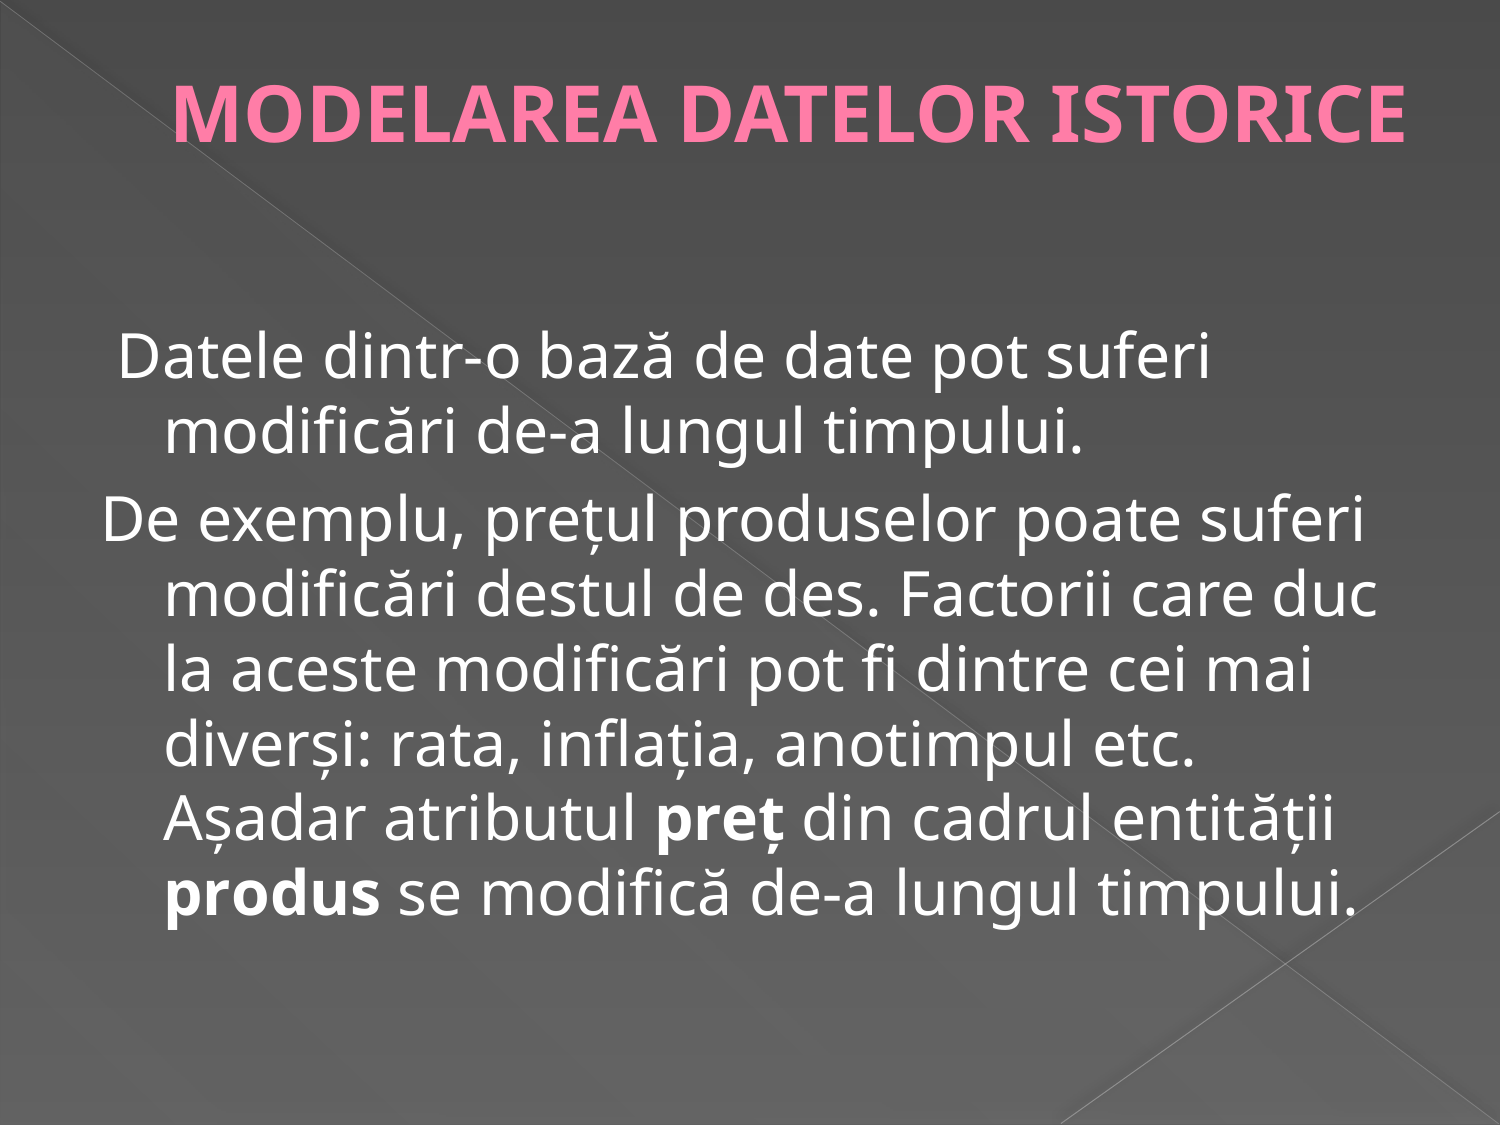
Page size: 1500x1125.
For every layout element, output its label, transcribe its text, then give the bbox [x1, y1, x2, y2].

title MODELAREA DATELOR ISTORICE [75, 43, 1425, 274]
list Datele dintr-o bază de date pot suferi modificări de-a lungul timpului. De exemplu, prețul produselor poate suferi modificări destul de des. Factorii care duc la aceste modificări pot fi dintre cei mai diverși: rata, inflația, anotimpul etc. Așadar atributul preț din cadrul entității produs se modifică de-a lungul timpului. [75, 308, 1425, 1059]
